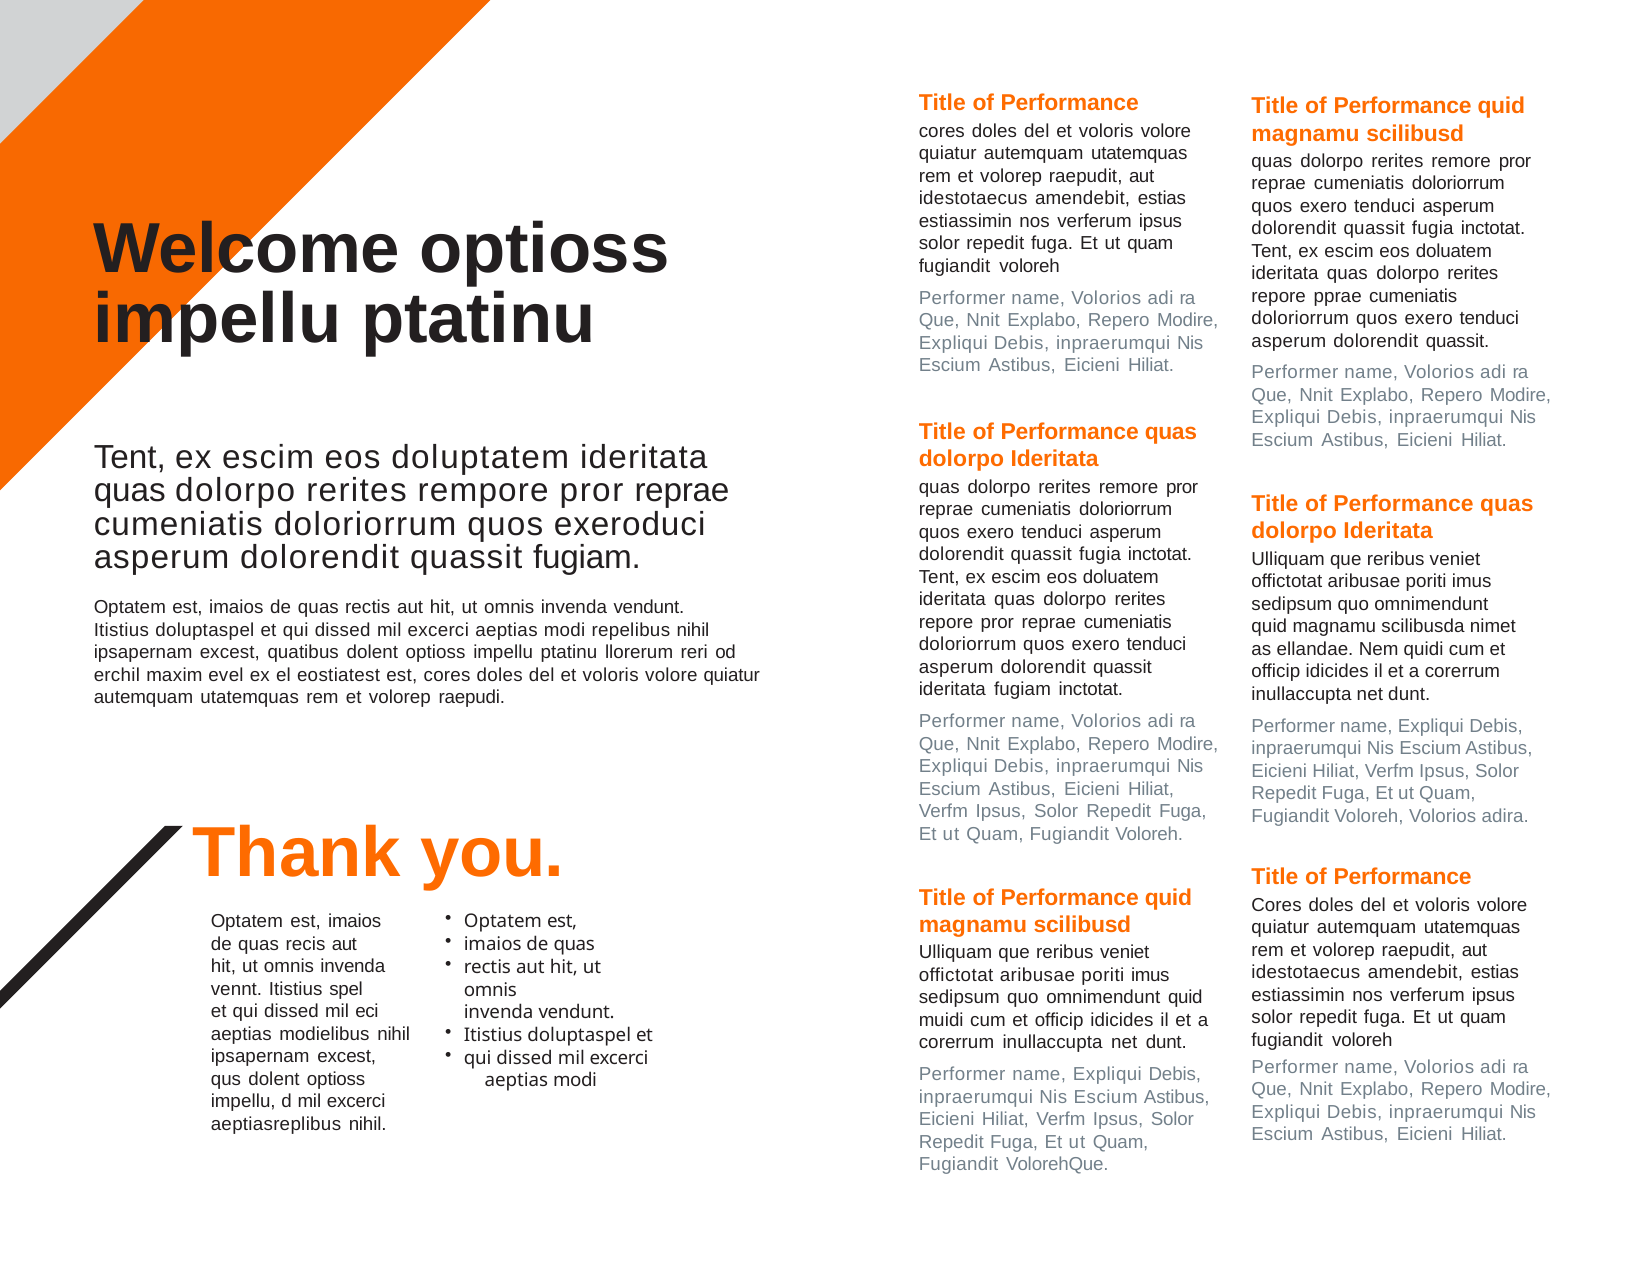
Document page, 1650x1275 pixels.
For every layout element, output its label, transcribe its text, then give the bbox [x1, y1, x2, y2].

text_box Optatem est, imaios de quas rectis aut hit, ut omnis invenda vendunt. Itistius doluptaspel et qui dissed mil excerci aeptias modi [443, 906, 657, 1091]
text_box Thank you. [190, 803, 588, 891]
text_box Tent, ex escim eos doluptatem ideritata quas dolorpo rerites rempore pror reprae cumeniatis doloriorrum quos exeroduci asperum dolorendit quassit fugiam. Optatem est, imaios de quas rectis aut hit, ut omnis invenda vendunt. Itistius doluptaspel et qui dissed mil excerci aeptias modi repelibus nihil ipsapernam excest, quatibus dolent optioss impellu ptatinu llorerum reri od erchil maxim evel ex el eostiatest est, cores doles del et voloris volore quiatur autemquam utatemquas rem et volorep raepudi. [91, 433, 763, 708]
text_box Title of Performance quas dolorpo Ideritata Ulliquam que reribus veniet offictotat aribusae poriti imus sedipsum quo omnimendunt quid magnamu scilibusda nimet as ellandae. Nem quidi cum et officip idicides il et a corerrum inullaccupta net dunt. Performer name, Expliqui Debis, inpraerumqui Nis Escium Astibus, Eicieni Hiliat, Verfm Ipsus, Solor Repedit Fuga, Et ut Quam, Fugiandit Voloreh, Volorios adira. [1249, 483, 1551, 826]
text_box [0, 0, 491, 491]
text_box Optatem est, imaios de quas recis aut hit, ut omnis invenda vennt. Itistius spel et qui dissed mil eci aeptias modielibus nihil ipsapernam excest, qus dolent optioss impellu, d mil excerci aeptiasreplibus nihil. [208, 906, 414, 1134]
text_box Title of Performance quid magnamu scilibusd quas dolorpo rerites remore pror reprae cumeniatis doloriorrum quos exero tenduci asperum dolorendit quassit fugia inctotat. Tent, ex escim eos doluatem ideritata quas dolorpo rerites repore pprae cumeniatis doloriorrum quos exero tenduci asperum dolorendit quassit. Performer name, Volorios adi ra Que, Nnit Explabo, Repero Modire, Expliqui Debis, inpraerumqui Nis Escium Astibus, Eicieni Hiliat. [1249, 85, 1559, 451]
text_box Title of Performance cores doles del et voloris volore quiatur autemquam utatemquas rem et volorep raepudit, aut idestotaecus amendebit, estias estiassimin nos verferum ipsus solor repedit fuga. Et ut quam fugiandit voloreh Performer name, Volorios adi ra Que, Nnit Explabo, Repero Modire, Expliqui Debis, inpraerumqui Nis Escium Astibus, Eicieni Hiliat. [916, 81, 1226, 376]
text_box [0, 825, 183, 1009]
text_box Welcome optioss impellu ptatinu [91, 199, 675, 357]
text_box Title of Performance Cores doles del et voloris volore quiatur autemquam utatemquas rem et volorep raepudit, aut idestotaecus amendebit, estias estiassimin nos verferum ipsus solor repedit fuga. Et ut quam fugiandit voloreh Performer name, Volorios adi ra Que, Nnit Explabo, Repero Modire, Expliqui Debis, inpraerumqui Nis Escium Astibus, Eicieni Hiliat. [1249, 855, 1559, 1145]
text_box Title of Performance quas dolorpo Ideritata quas dolorpo rerites remore pror reprae cumeniatis doloriorrum quos exero tenduci asperum dolorendit quassit fugia inctotat. Tent, ex escim eos doluatem ideritata quas dolorpo rerites repore pror reprae cumeniatis doloriorrum quos exero tenduci asperum dolorendit quassit ideritata fugiam inctotat. Performer name, Volorios adi ra Que, Nnit Explabo, Repero Modire, Expliqui Debis, inpraerumqui Nis Escium Astibus, Eicieni Hiliat, Verfm Ipsus, Solor Repedit Fuga, Et ut Quam, Fugiandit Voloreh. [916, 411, 1226, 844]
text_box [0, 0, 142, 142]
text_box Title of Performance quid magnamu scilibusd Ulliquam que reribus veniet offictotat aribusae poriti imus sedipsum quo omnimendunt quid muidi cum et officip idicides il et a corerrum inullaccupta net dunt. Performer name, Expliqui Debis, inpraerumqui Nis Escium Astibus, Eicieni Hiliat, Verfm Ipsus, Solor Repedit Fuga, Et ut Quam, Fugiandit VolorehQue. [916, 877, 1218, 1175]
